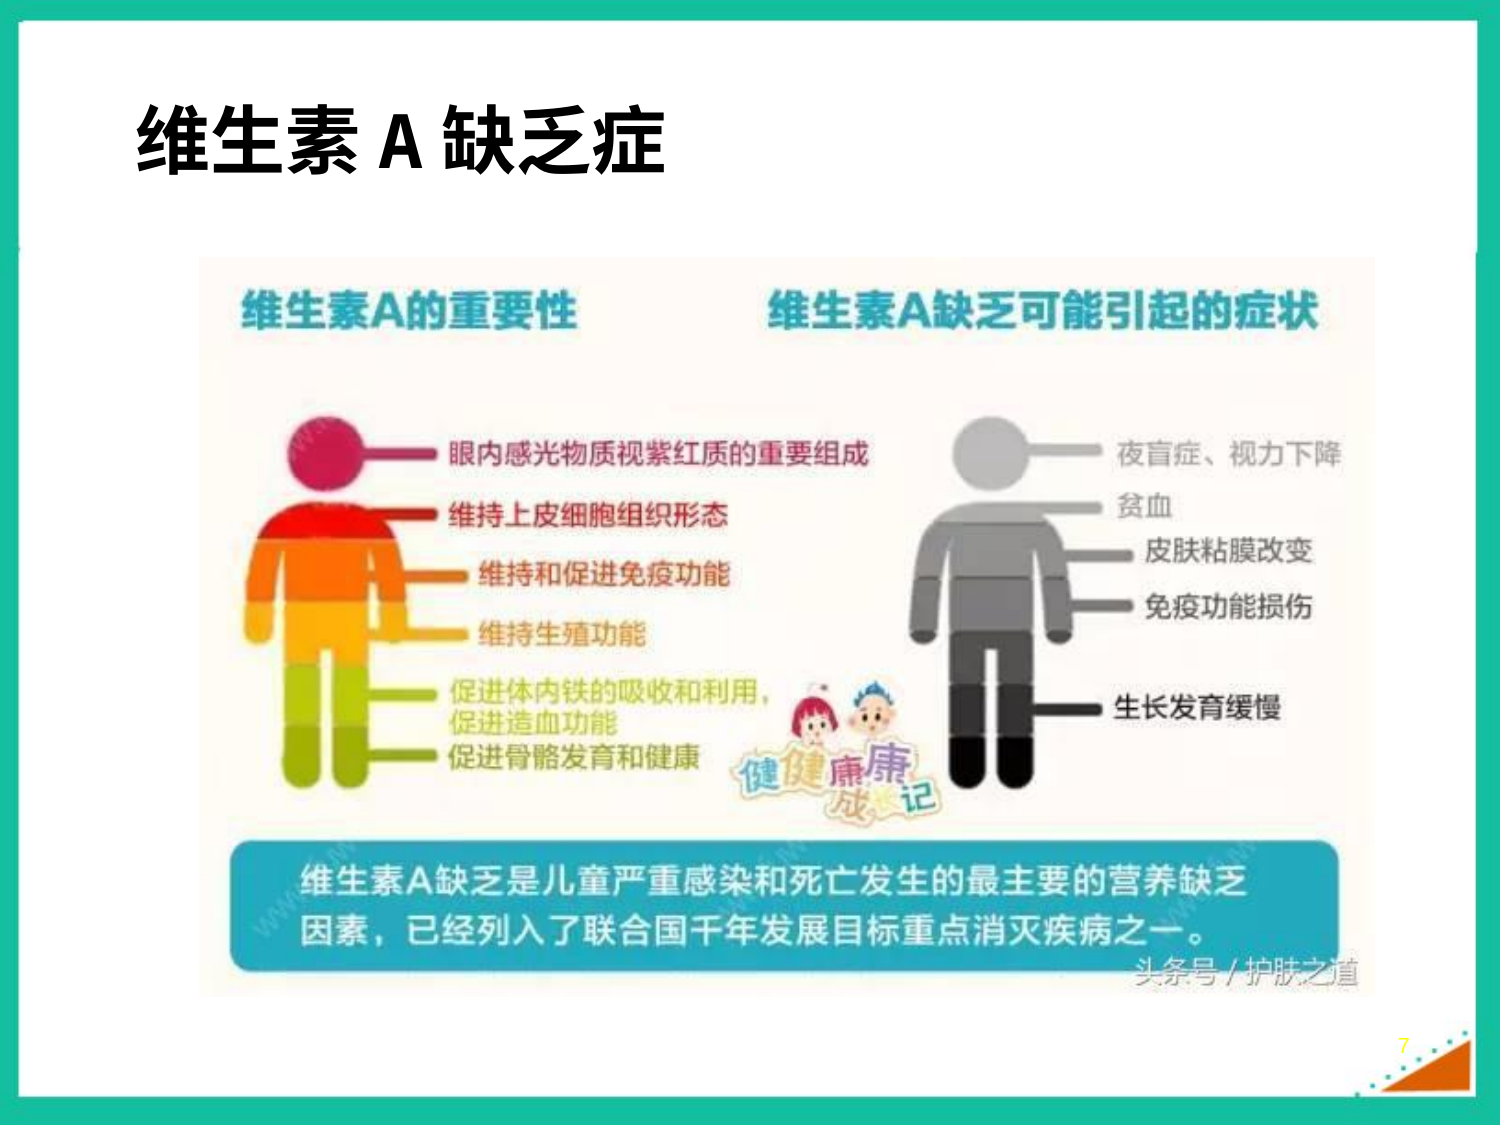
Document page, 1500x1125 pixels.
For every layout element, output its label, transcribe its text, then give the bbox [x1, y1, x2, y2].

title 维生素A缺乏症 [75, 45, 727, 233]
picture [0, 0, 1500, 1125]
slide_number 7 [1074, 1024, 1425, 1103]
